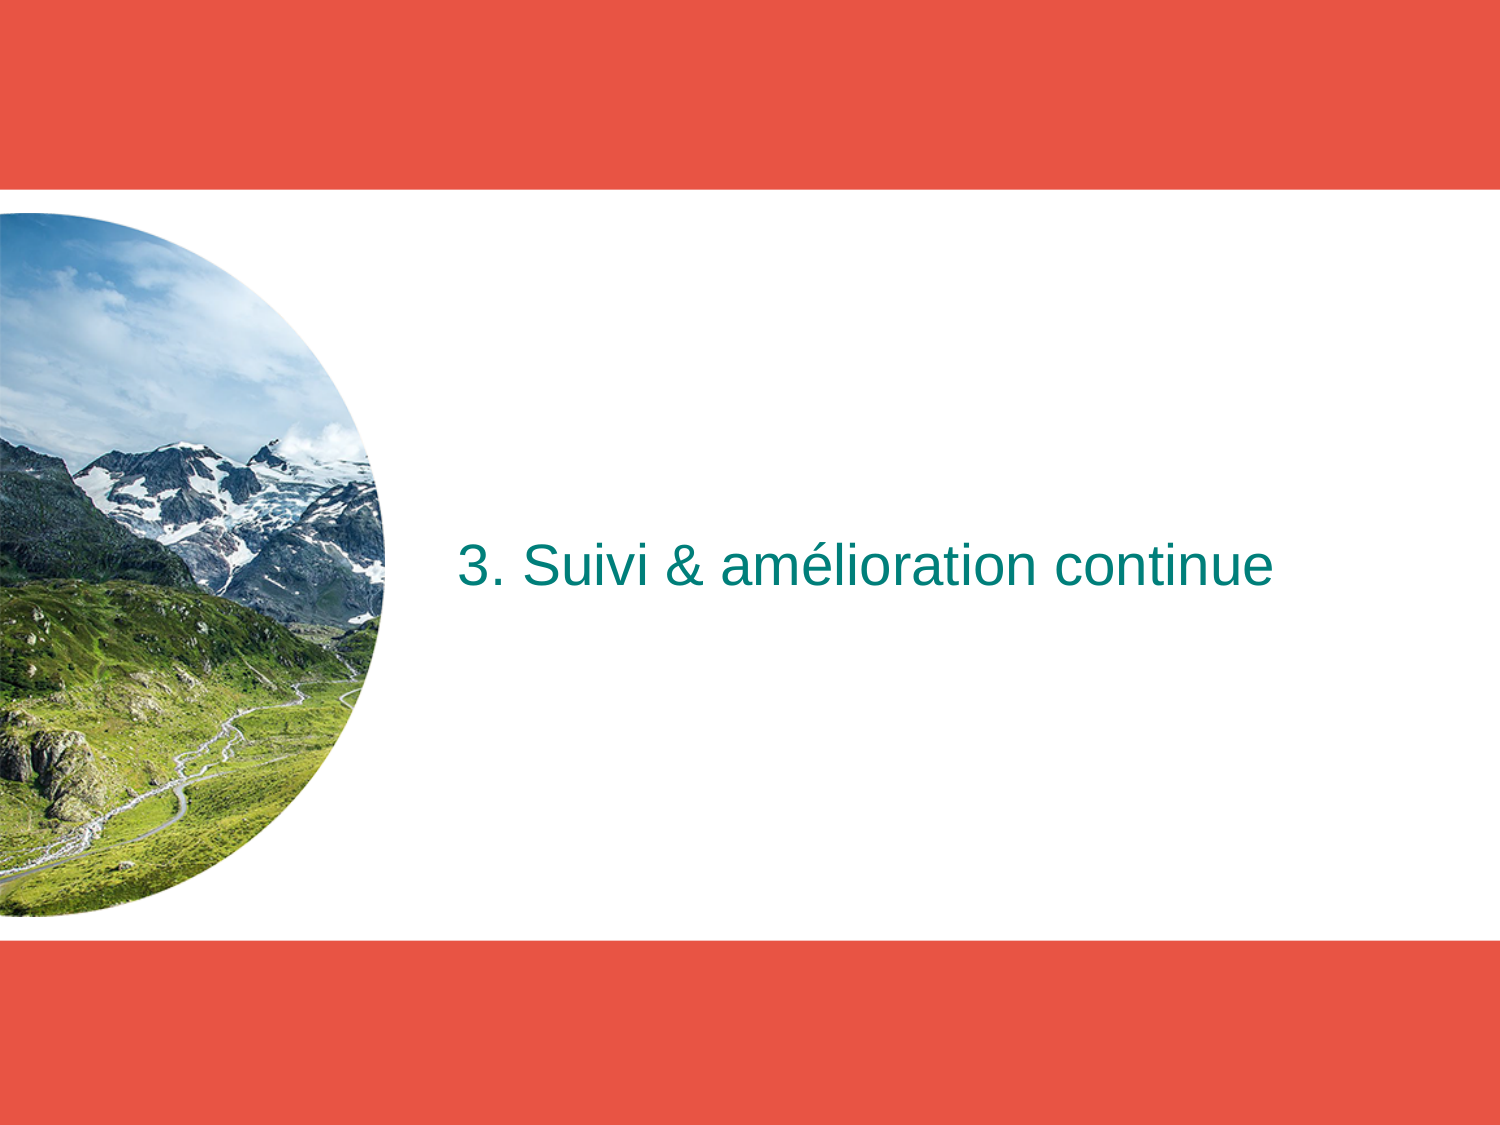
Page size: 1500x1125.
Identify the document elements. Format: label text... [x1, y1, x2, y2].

list 3. Suivi & amélioration continue [442, 467, 1412, 658]
picture [0, 213, 385, 917]
